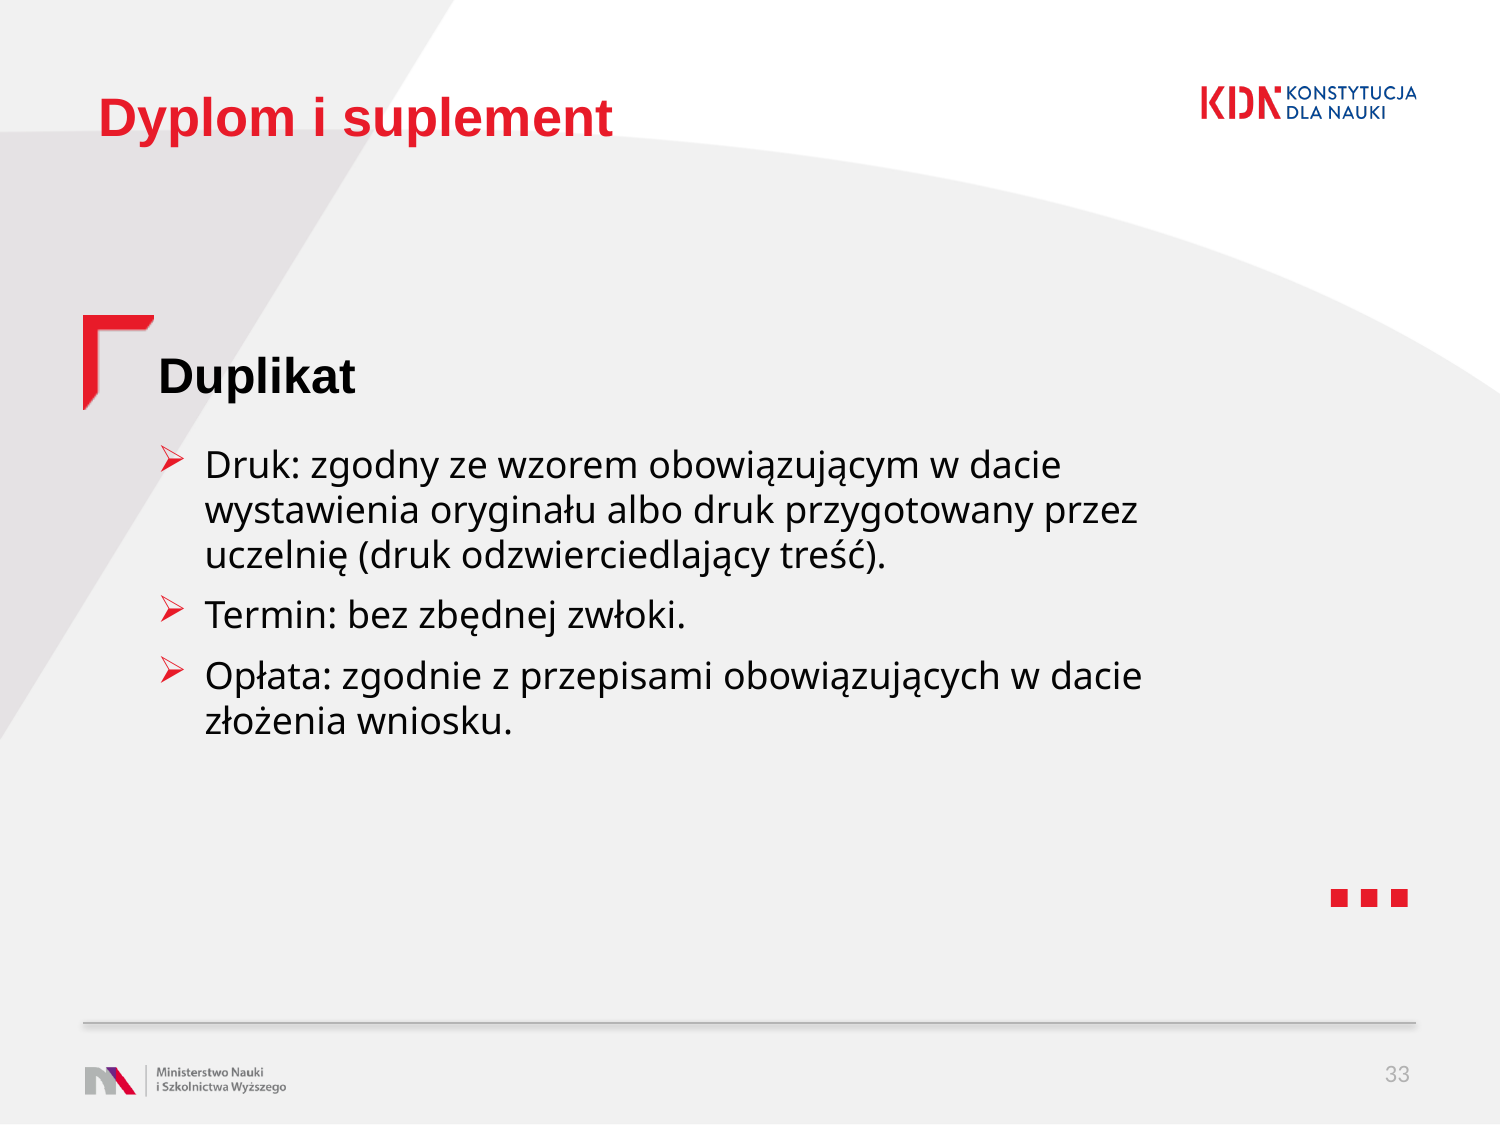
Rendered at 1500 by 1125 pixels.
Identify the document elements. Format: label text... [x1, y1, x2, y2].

list Druk: zgodny ze wzorem obowiązującym w dacie wystawienia oryginału albo druk przygotowany przez uczelnię (druk odzwierciedlający treść). Termin: bez zbędnej zwłoki. Opłata: zgodnie z przepisami obowiązujących w dacie złożenia wniosku. [142, 433, 1295, 1000]
picture [0, 0, 1500, 1125]
title Dyplom i suplement [83, 74, 1170, 143]
slide_number 33 [1074, 1042, 1425, 1103]
text_box Duplikat [143, 335, 1265, 411]
